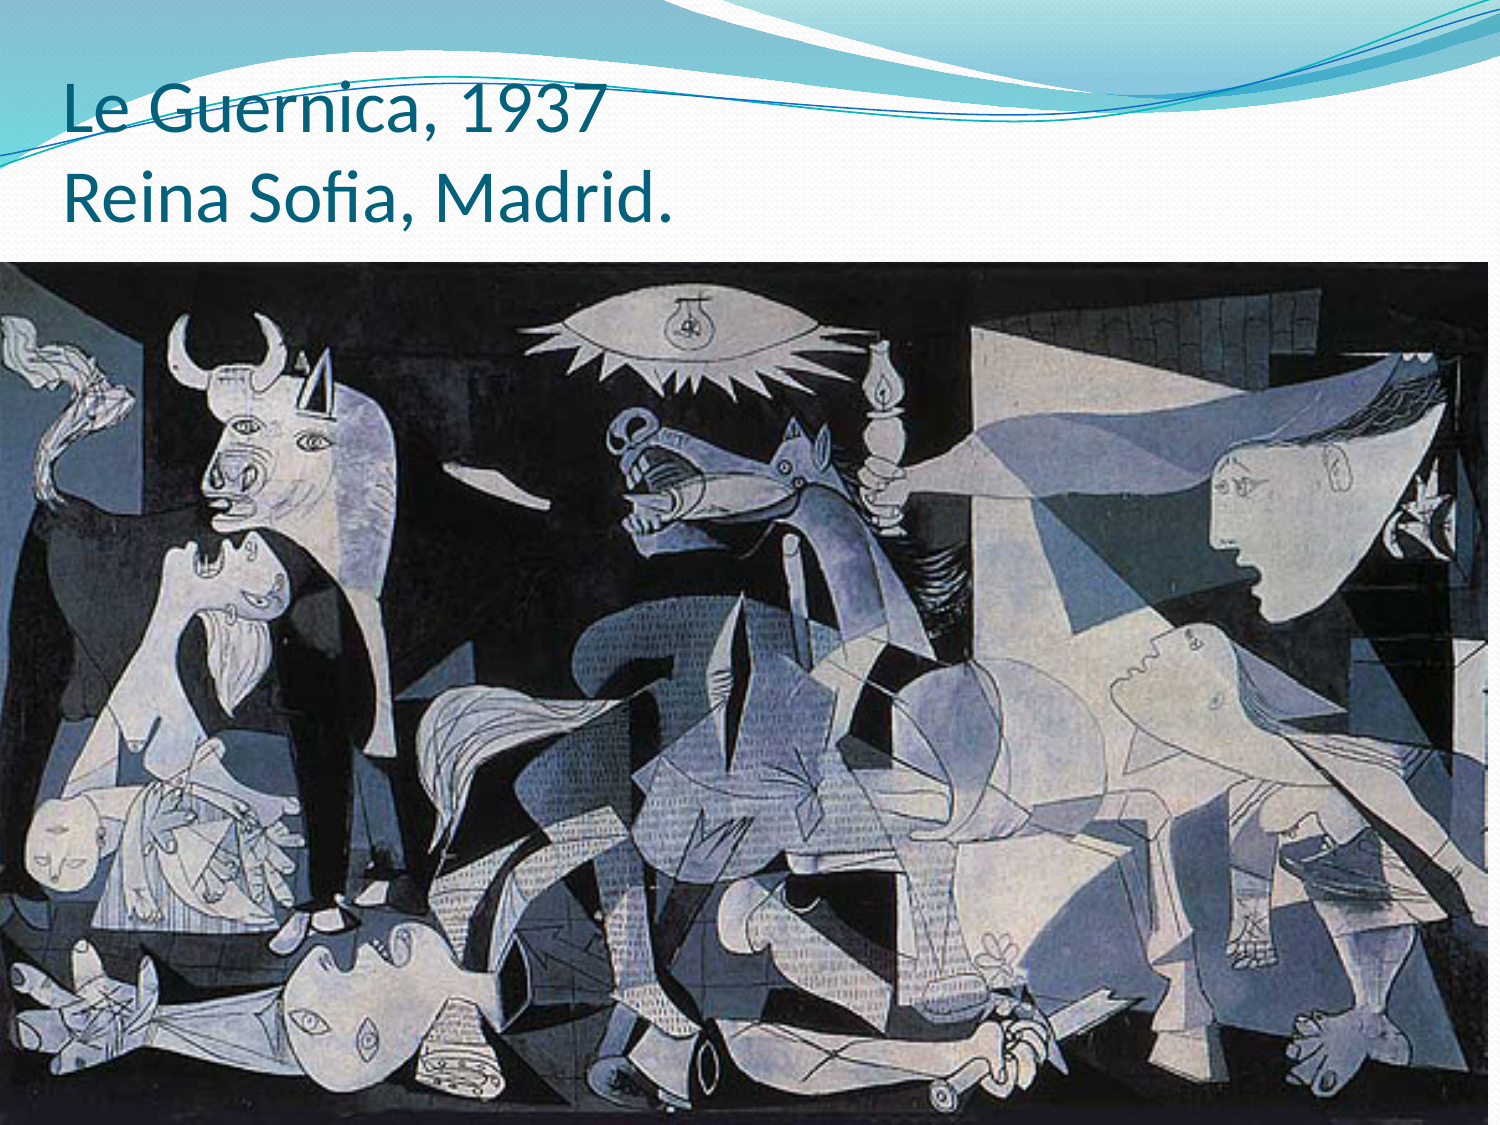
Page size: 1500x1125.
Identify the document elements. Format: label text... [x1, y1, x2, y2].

picture [0, 262, 1488, 1125]
title Le Guernica, 1937 Reina Sofia, Madrid. [62, 50, 1413, 238]
